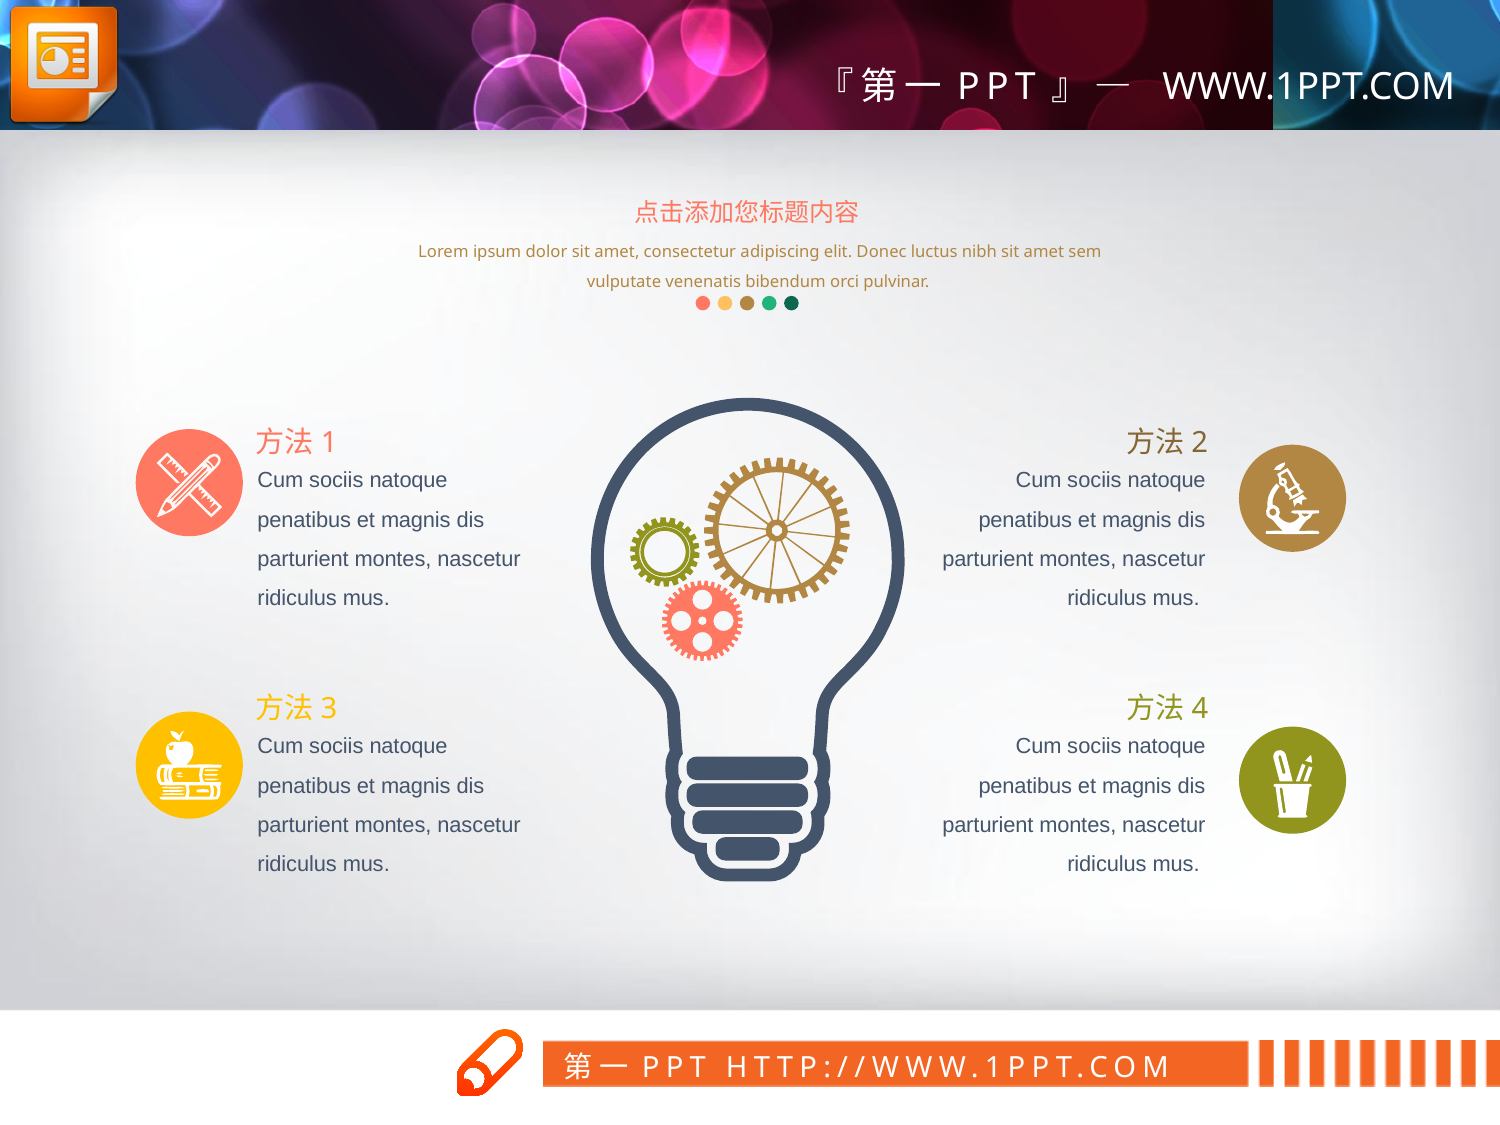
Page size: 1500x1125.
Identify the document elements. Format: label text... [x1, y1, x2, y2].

text_box 点击添加您标题内容 [619, 188, 875, 223]
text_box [1238, 444, 1347, 553]
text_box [695, 295, 799, 311]
text_box Lorem ipsum dolor sit amet, consectetur adipiscing elit. Donec luctus nibh sit amet sem vulputate venenatis bibendum orci pulvinar. [401, 223, 1120, 299]
text_box 方法2 [1111, 416, 1223, 466]
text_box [590, 397, 906, 882]
text_box 方法1 [240, 416, 353, 466]
picture [0, 0, 1500, 1012]
text_box Cum sociis natoque penatibus et magnis dis parturient montes, nascetur ridiculus mus. [910, 445, 1221, 618]
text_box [135, 711, 244, 819]
picture [543, 1040, 1500, 1087]
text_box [135, 428, 244, 537]
text_box Cum sociis natoque penatibus et magnis dis parturient montes, nascetur ridiculus mus. [242, 711, 559, 884]
text_box 方法4 [1111, 682, 1224, 732]
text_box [1238, 726, 1347, 834]
text_box Cum sociis natoque penatibus et magnis dis parturient montes, nascetur ridiculus mus. [910, 711, 1221, 884]
text_box Cum sociis natoque penatibus et magnis dis parturient montes, nascetur ridiculus mus. [242, 445, 559, 618]
text_box 方法3 [240, 682, 353, 732]
